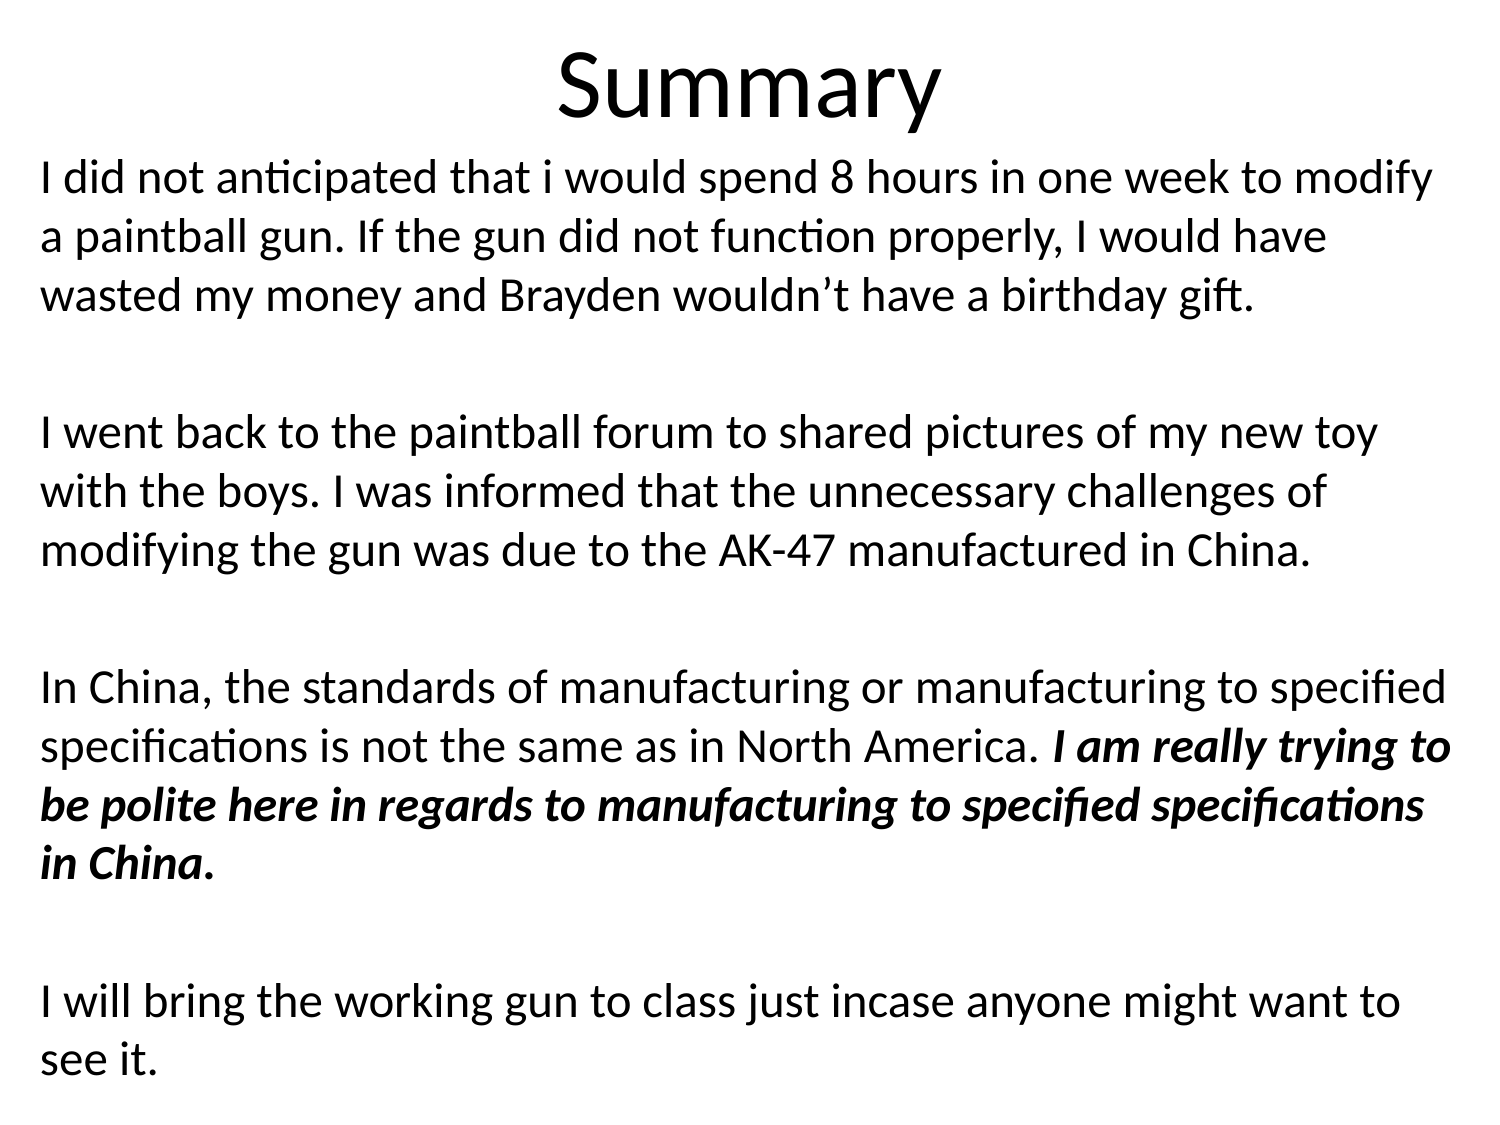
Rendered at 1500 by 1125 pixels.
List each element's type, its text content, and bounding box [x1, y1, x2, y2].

list I did not anticipated that i would spend 8 hours in one week to modify a paintball gun. If the gun did not function properly, I would have wasted my money and Brayden wouldn’t have a birthday gift. I went back to the paintball forum to shared pictures of my new toy with the boys. I was informed that the unnecessary challenges of modifying the gun was due to the AK-47 manufactured in China. In China, the standards of manufacturing or manufacturing to specified specifications is not the same as in North America. I am really trying to be polite here in regards to manufacturing to specified specifications in China. I will bring the working gun to class just incase anyone might want to see it. [24, 137, 1475, 1100]
title Summary [75, 4, 1425, 137]
